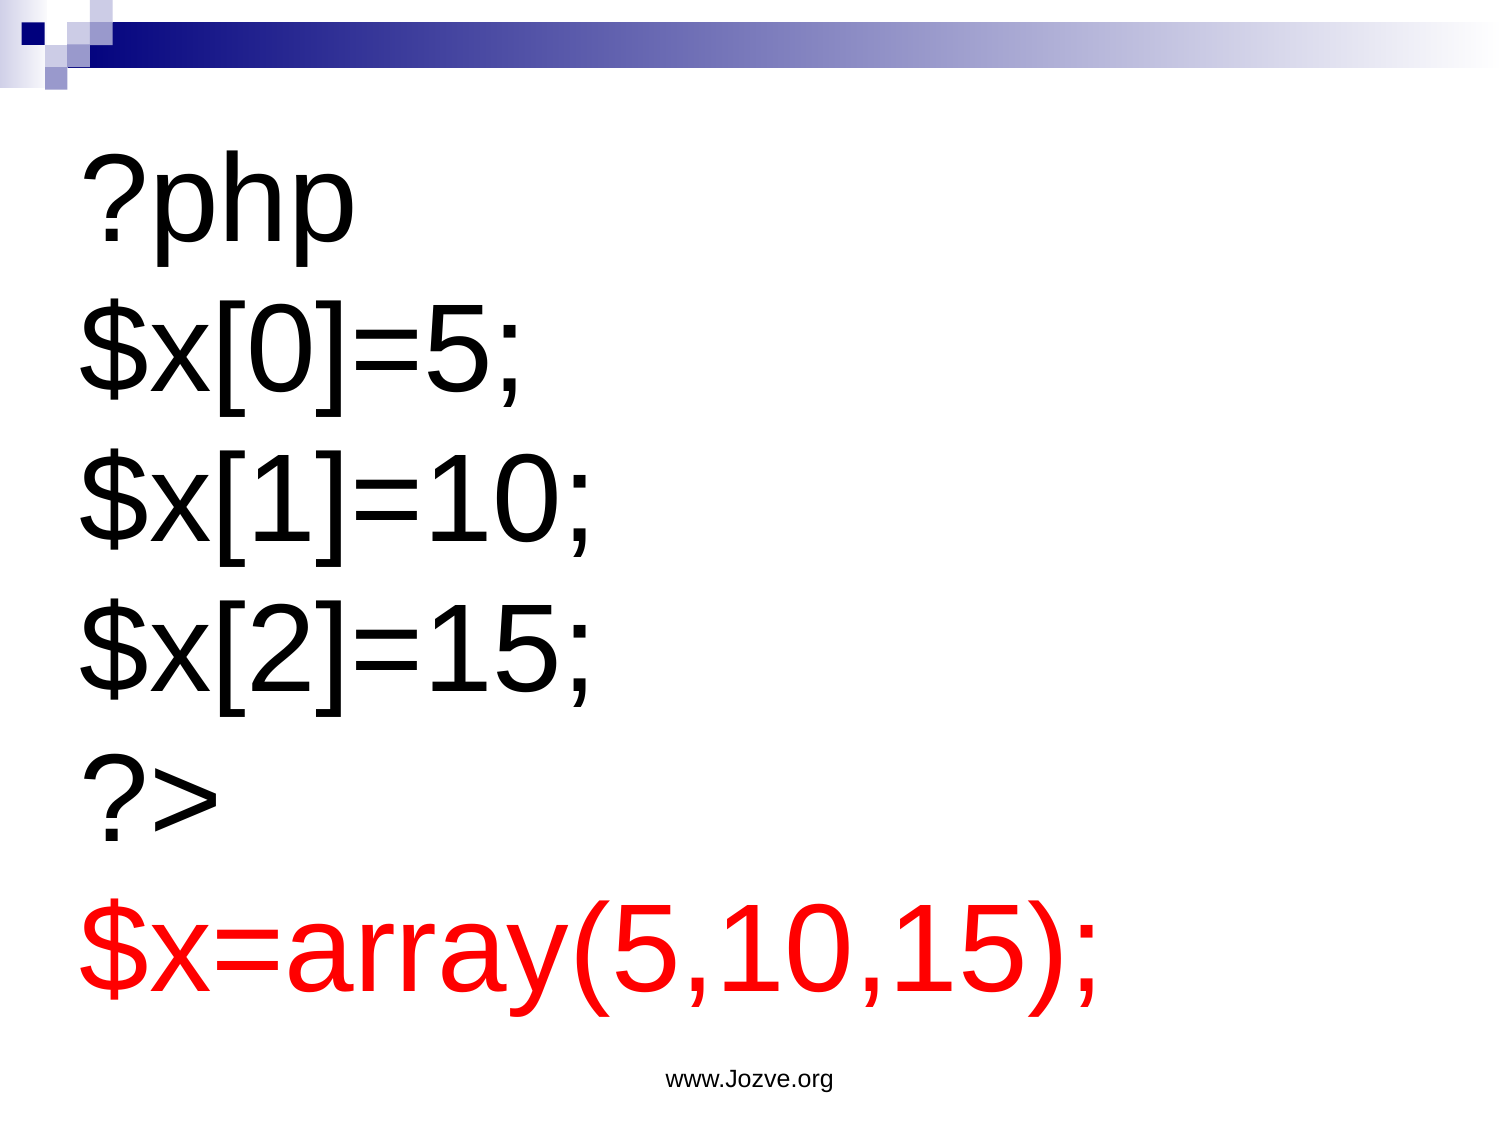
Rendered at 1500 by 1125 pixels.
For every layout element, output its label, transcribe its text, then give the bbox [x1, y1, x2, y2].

footer www.Jozve.org [512, 1024, 988, 1101]
title ?php $x[0]=5; $x[1]=10; $x[2]=15; ?> $x=array(5,10,15); [64, 74, 1426, 1059]
